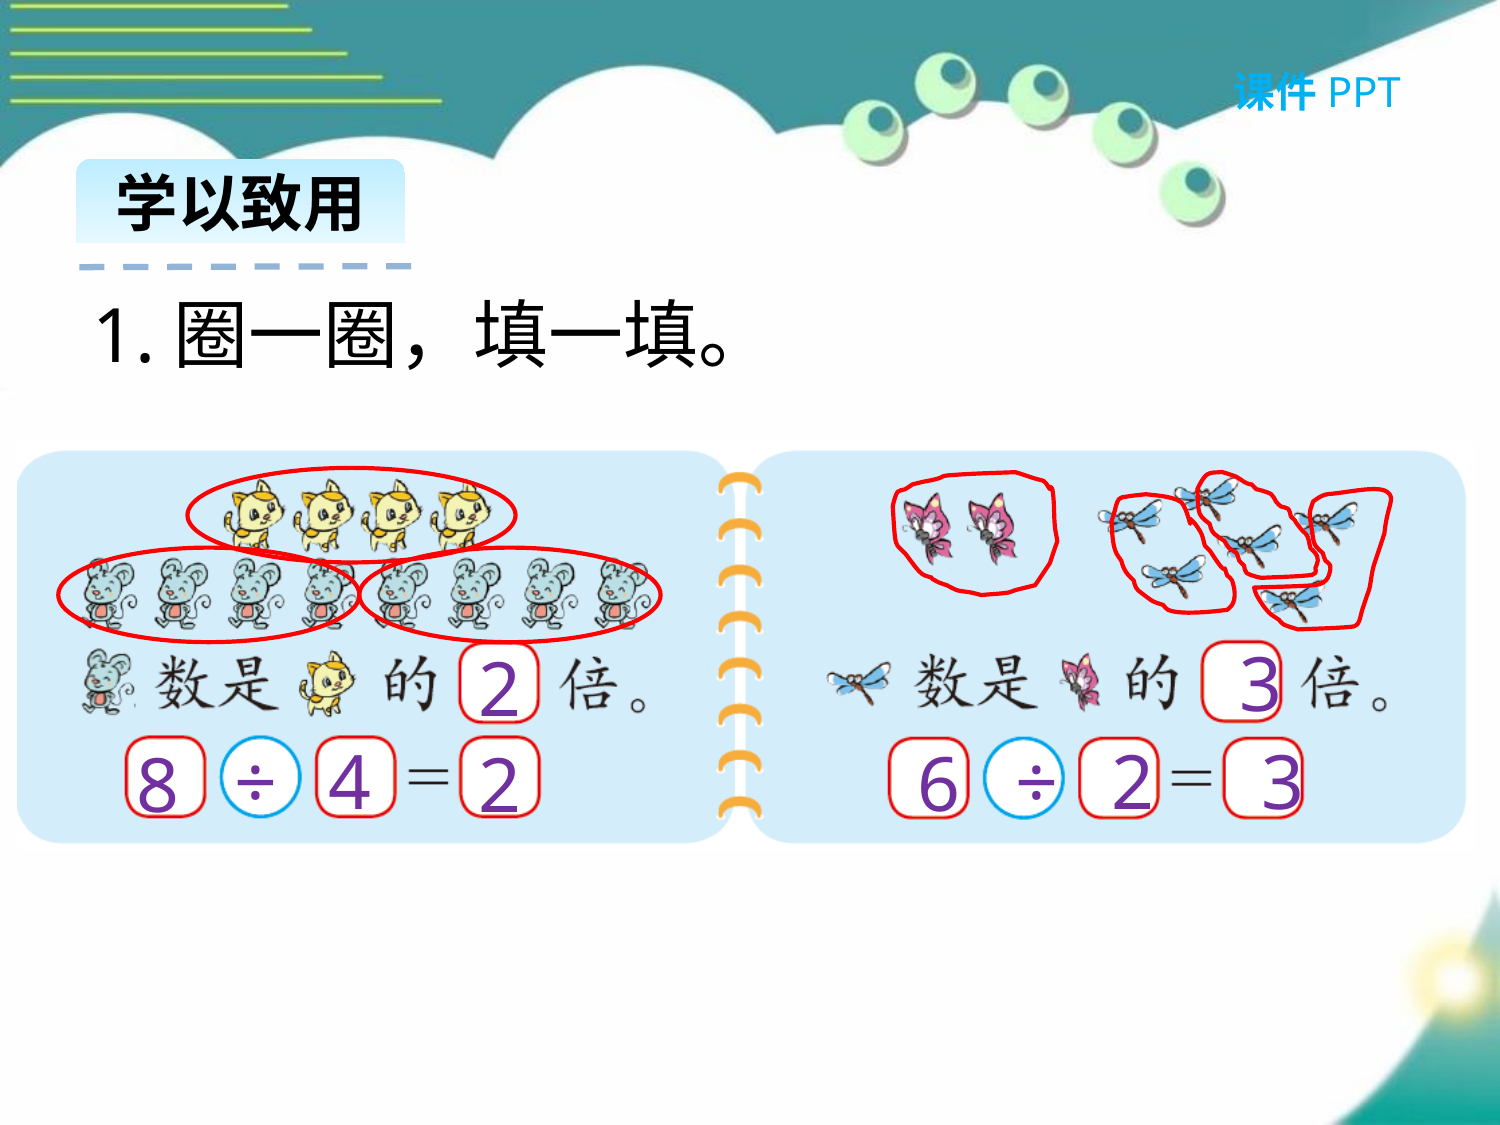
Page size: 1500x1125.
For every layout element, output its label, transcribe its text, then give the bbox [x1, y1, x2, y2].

text_box 课件PPT [1218, 58, 1418, 124]
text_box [76, 158, 420, 268]
picture [0, 0, 1500, 1125]
text_box 1.圈一圈，填一填。 [77, 279, 1313, 385]
